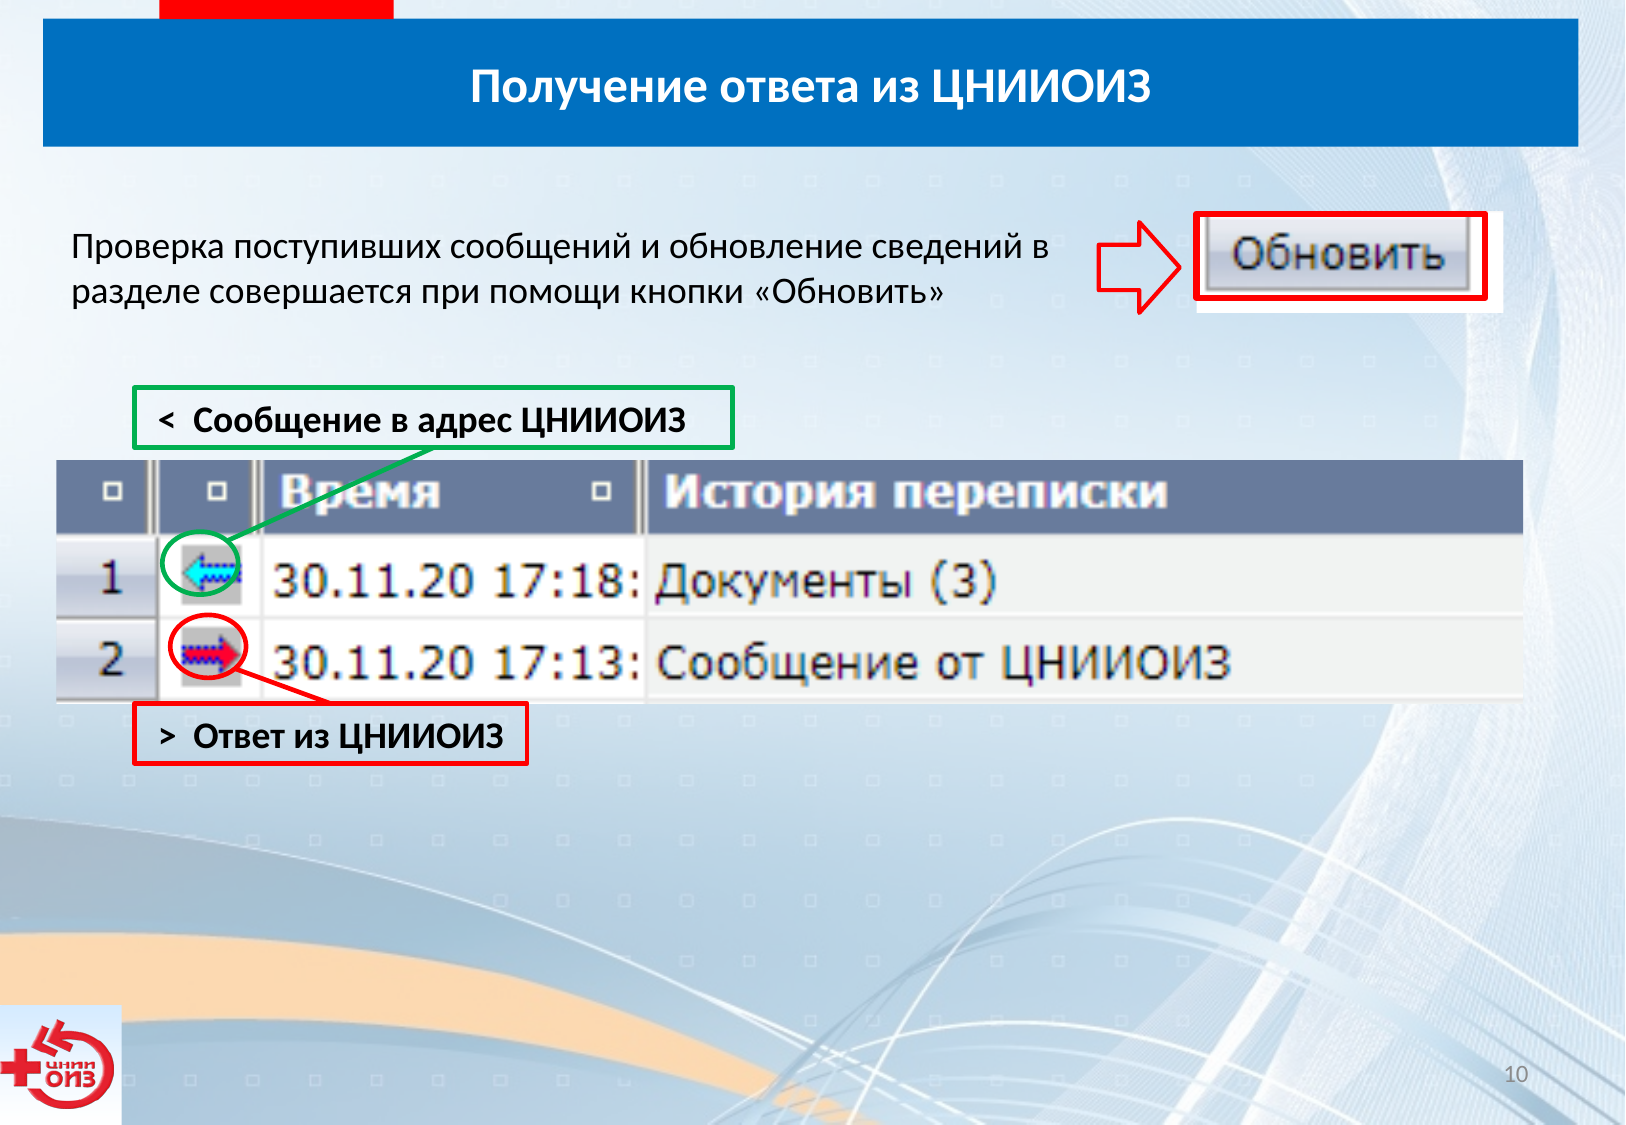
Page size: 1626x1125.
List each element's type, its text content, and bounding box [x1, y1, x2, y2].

picture [55, 459, 1524, 704]
text_box > Ответ из ЦНИИОИЗ [134, 712, 528, 764]
slide_number 10 [1164, 1042, 1544, 1103]
text_box < Сообщение в адрес ЦНИИОИЗ [134, 387, 733, 448]
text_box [226, 448, 435, 541]
picture [0, 1005, 122, 1125]
text_box [157, 0, 396, 21]
picture [1196, 210, 1504, 314]
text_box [234, 668, 332, 704]
text_box [1096, 220, 1182, 315]
title Получение ответа из ЦНИИОИЗ [41, 17, 1580, 149]
text_box Проверка поступивших сообщений и обновление сведений в разделе совершается при помощи кнопки «Обновить» [56, 213, 1116, 319]
